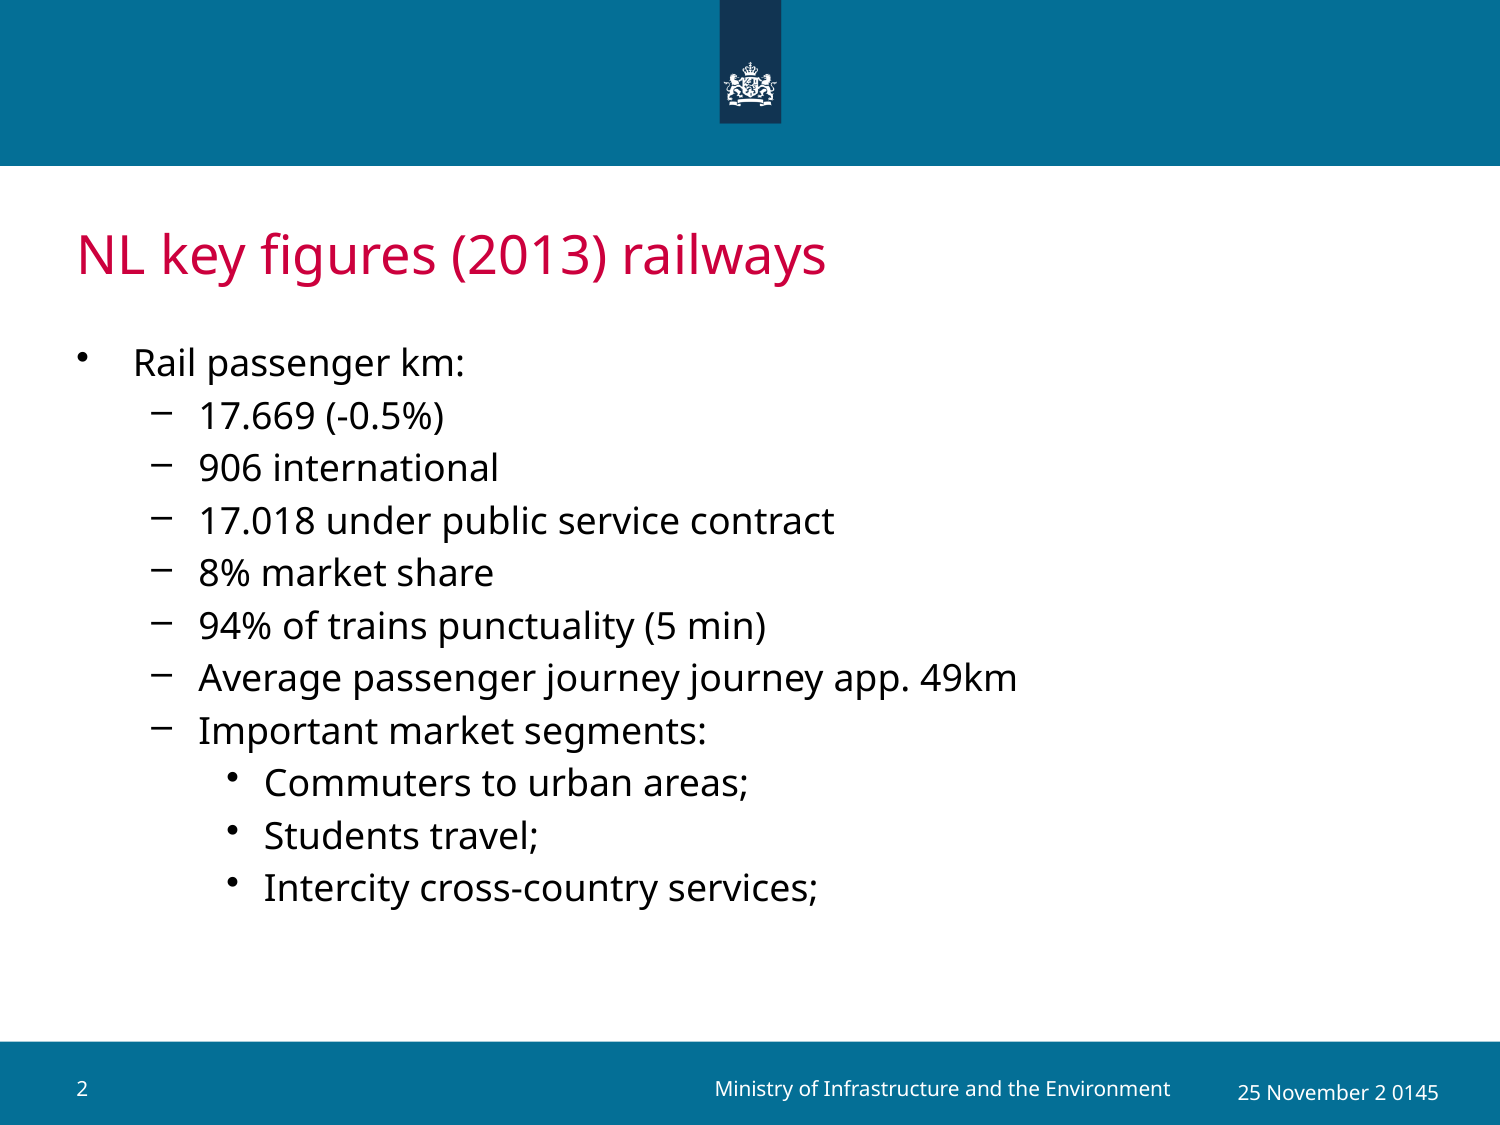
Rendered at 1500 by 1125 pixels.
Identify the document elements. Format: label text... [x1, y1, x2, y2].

title NL key figures (2013) railways [76, 211, 1455, 294]
list Rail passenger km: 17.669 (-0.5%) 906 international 17.018 under public service contract 8% market share 94% of trains punctuality (5 min) Average passenger journey journey app. 49km Important market segments: Commuters to urban areas; Students travel; Intercity cross-country services; [76, 339, 1455, 1019]
picture [721, 0, 780, 123]
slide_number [1223, 1084, 1440, 1105]
slide_number 2 [76, 1084, 390, 1105]
footer Ministry of Infrastructure and the Environment [714, 1070, 1223, 1105]
